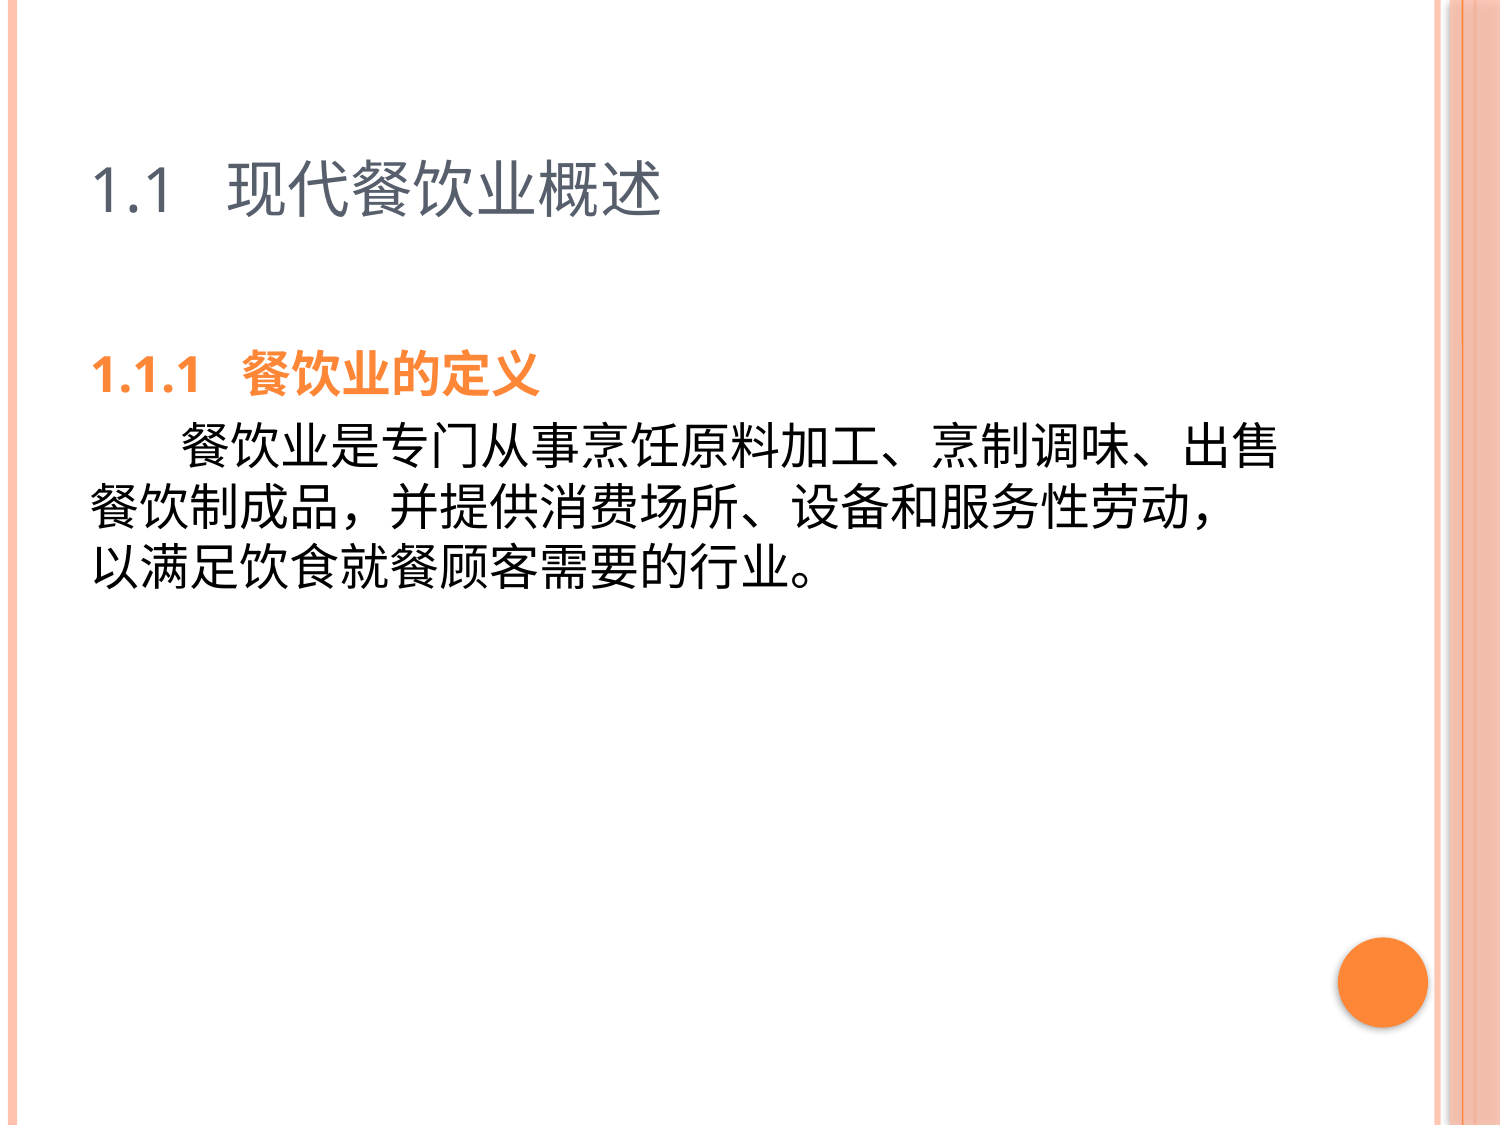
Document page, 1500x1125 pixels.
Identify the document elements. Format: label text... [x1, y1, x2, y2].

title 1.1 现代餐饮业概述 [75, 45, 1300, 233]
list 1.1.1 餐饮业的定义 餐饮业是专门从事烹饪原料加工、烹制调味、出售餐饮制成品，并提供消费场所、设备和服务性劳动，以满足饮食就餐顾客需要的行业。 [74, 262, 1301, 1063]
